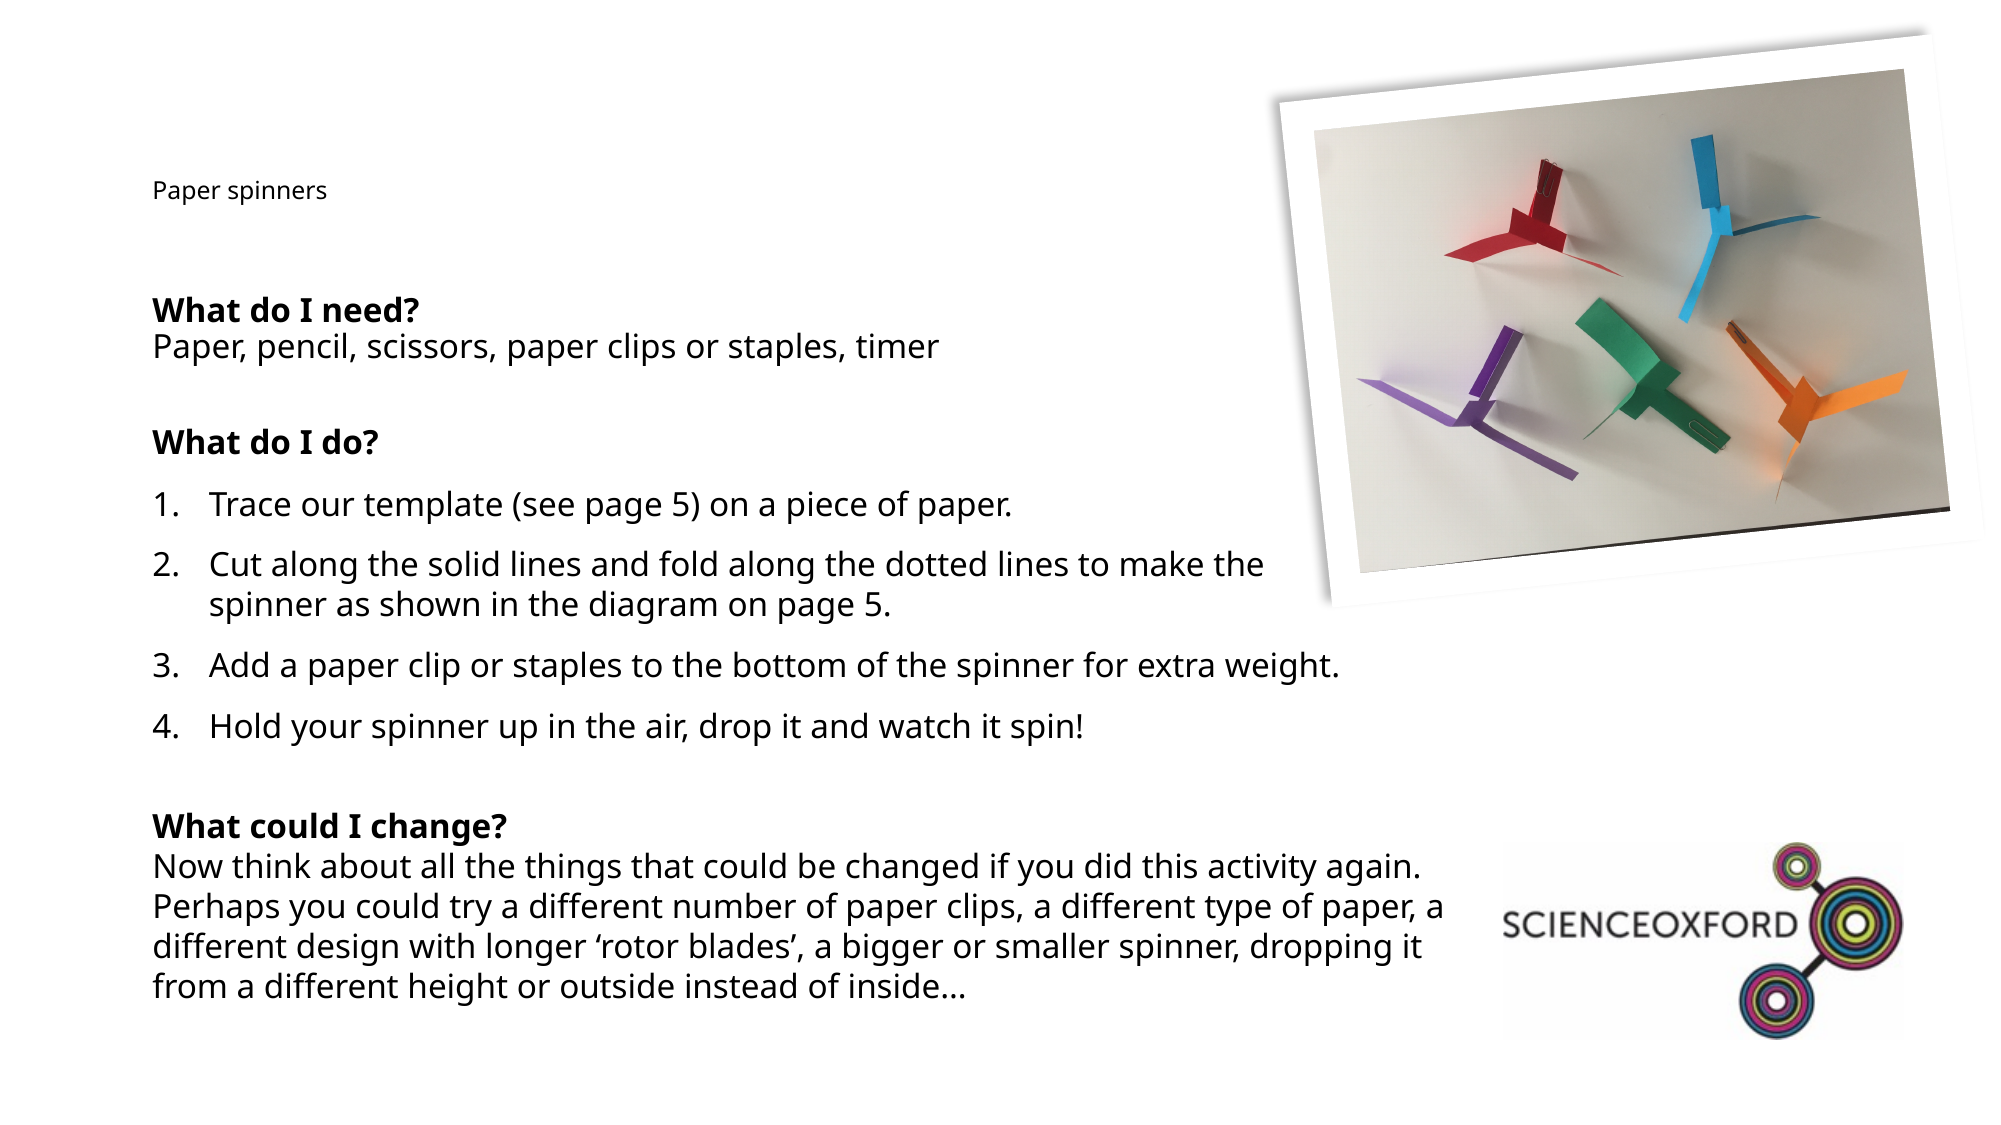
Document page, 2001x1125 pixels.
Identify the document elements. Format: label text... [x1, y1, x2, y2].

title Paper spinners [137, 87, 1309, 272]
picture [1502, 842, 1904, 1040]
picture [1314, 70, 1950, 573]
list What do I need? Paper, pencil, scissors, paper clips or staples, timer What do I do? Trace our template (see page 5) on a piece of paper. Cut along the solid lines and fold along the dotted lines to make the spinner as shown in the diagram on page 5. Add a paper clip or staples to the bottom of the spinner for extra weight. Hold your spinner up in the air, drop it and watch it spin! What could I change? Now think about all the things that could be changed if you did this activity again. Perhaps you could try a different number of paper clips, a different type of paper, a different design with longer ‘rotor blades’, a bigger or smaller spinner, dropping it from a different height or outside instead of inside… [137, 286, 1494, 1072]
